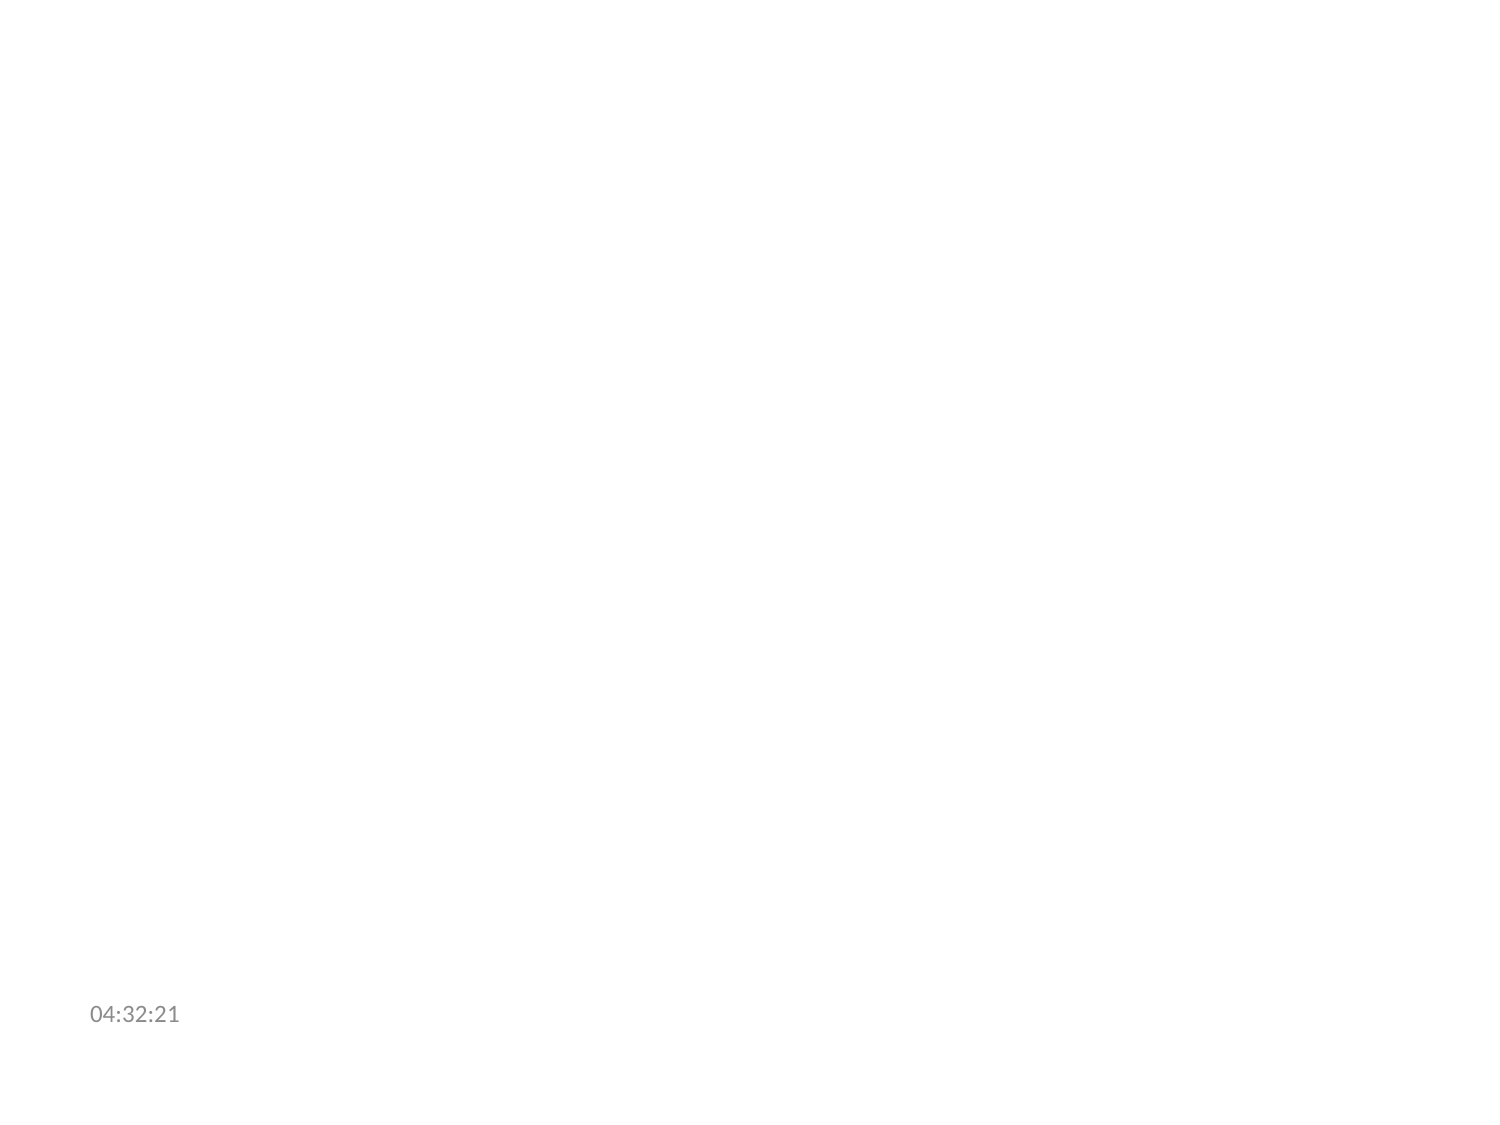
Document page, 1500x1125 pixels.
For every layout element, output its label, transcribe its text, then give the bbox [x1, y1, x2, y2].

text_box 15:35:09 [75, 982, 425, 1043]
